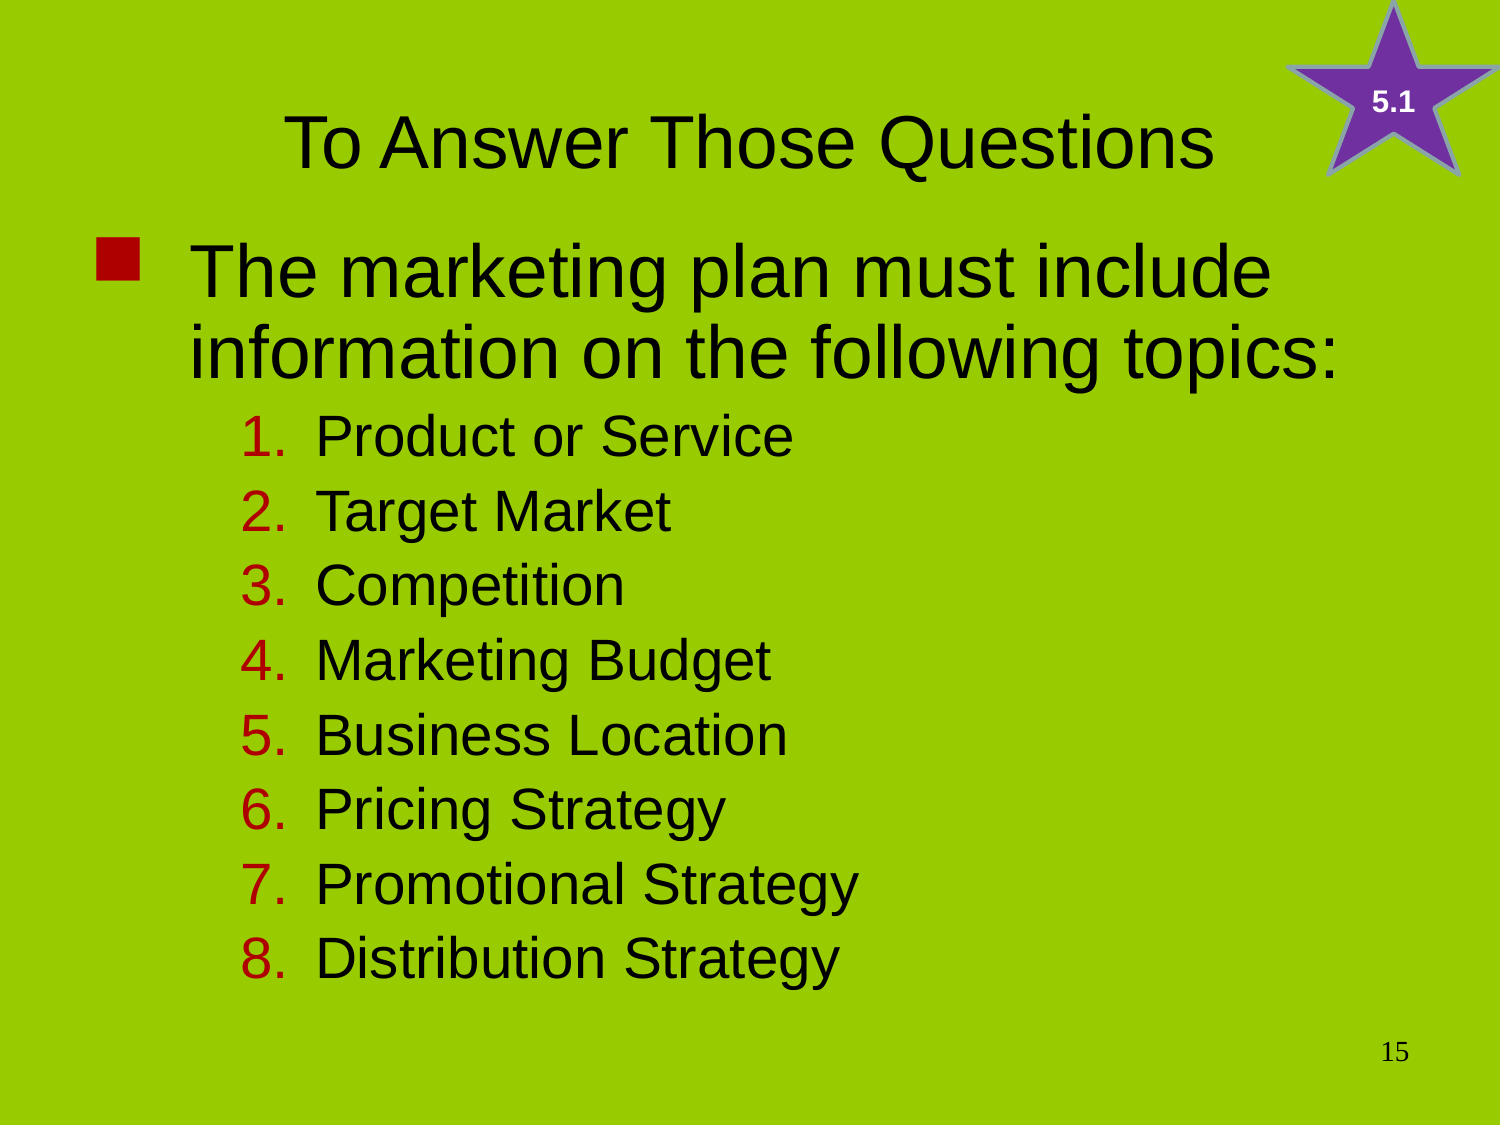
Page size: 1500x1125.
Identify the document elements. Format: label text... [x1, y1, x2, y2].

list The marketing plan must include information on the following topics: Product or Service Target Market Competition Marketing Budget Business Location Pricing Strategy Promotional Strategy Distribution Strategy [74, 224, 1426, 1026]
title To Answer Those Questions [74, 44, 1426, 224]
slide_number 15 [1074, 1026, 1426, 1103]
text_box 5.1 [1285, 0, 1500, 177]
